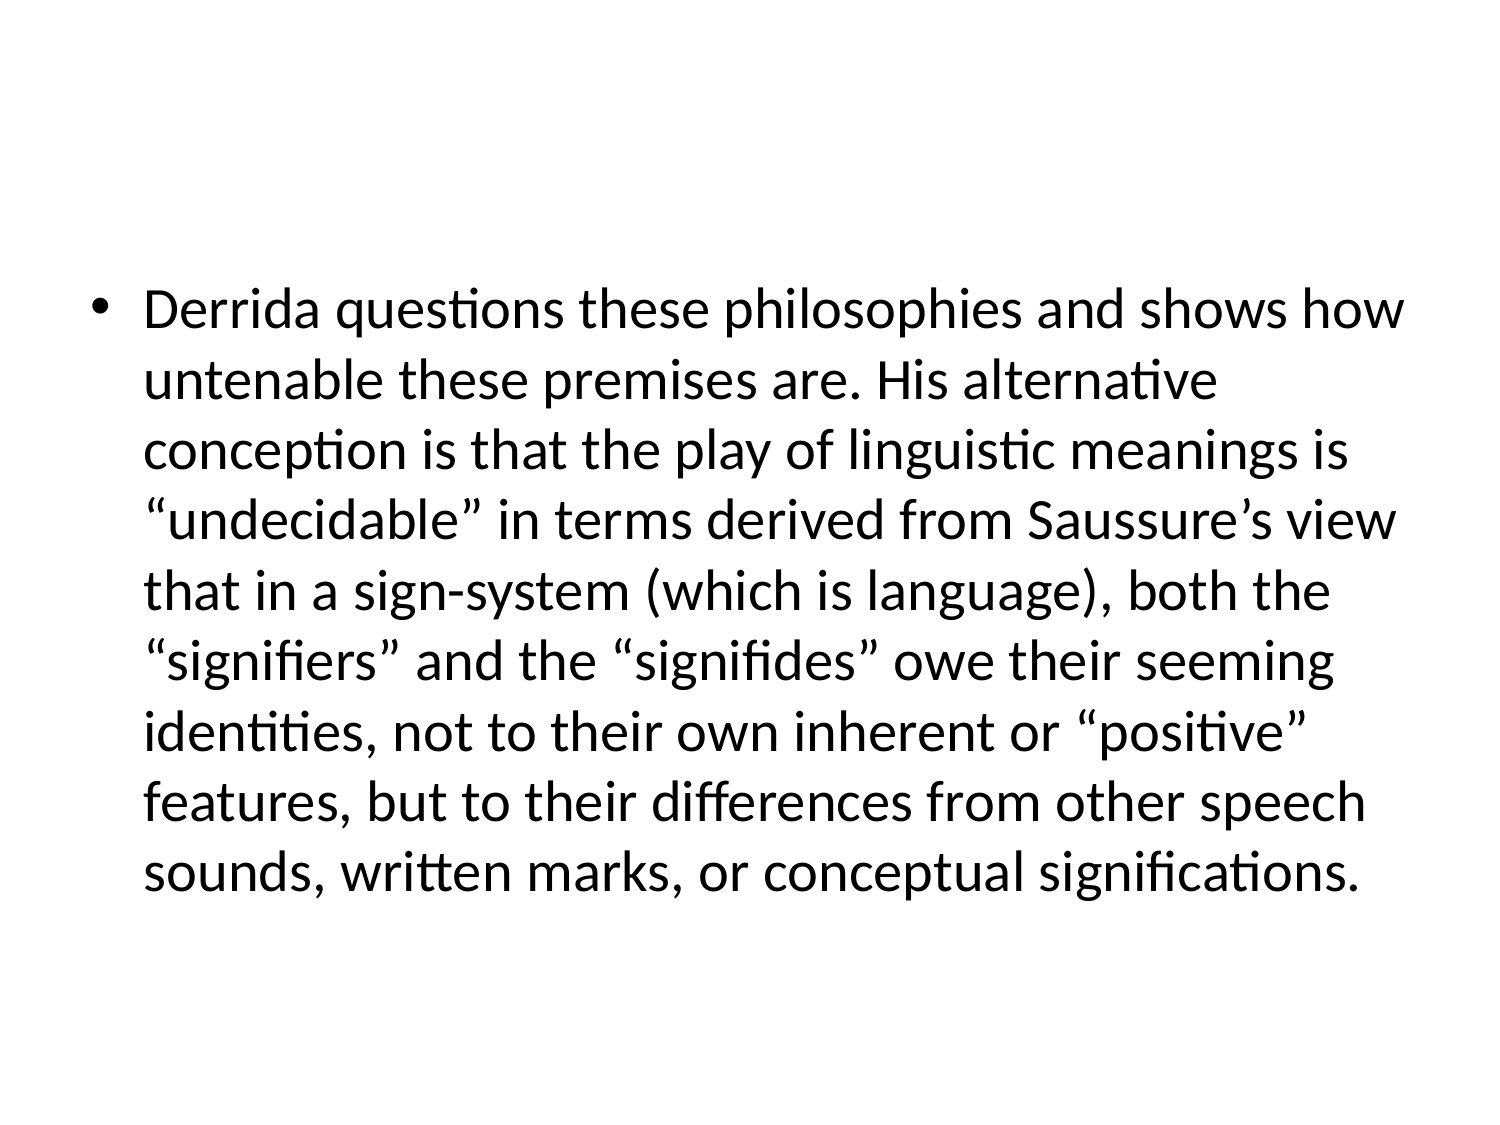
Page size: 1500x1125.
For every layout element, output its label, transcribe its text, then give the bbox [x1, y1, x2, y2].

list Derrida questions these philosophies and shows how untenable these premises are. His alternative conception is that the play of linguistic meanings is “undecidable” in terms derived from Saussure’s view that in a sign-system (which is language), both the “signifiers” and the “signifides” owe their seeming identities, not to their own inherent or “positive” features, but to their differences from other speech sounds, written marks, or conceptual significations. [75, 262, 1425, 1005]
